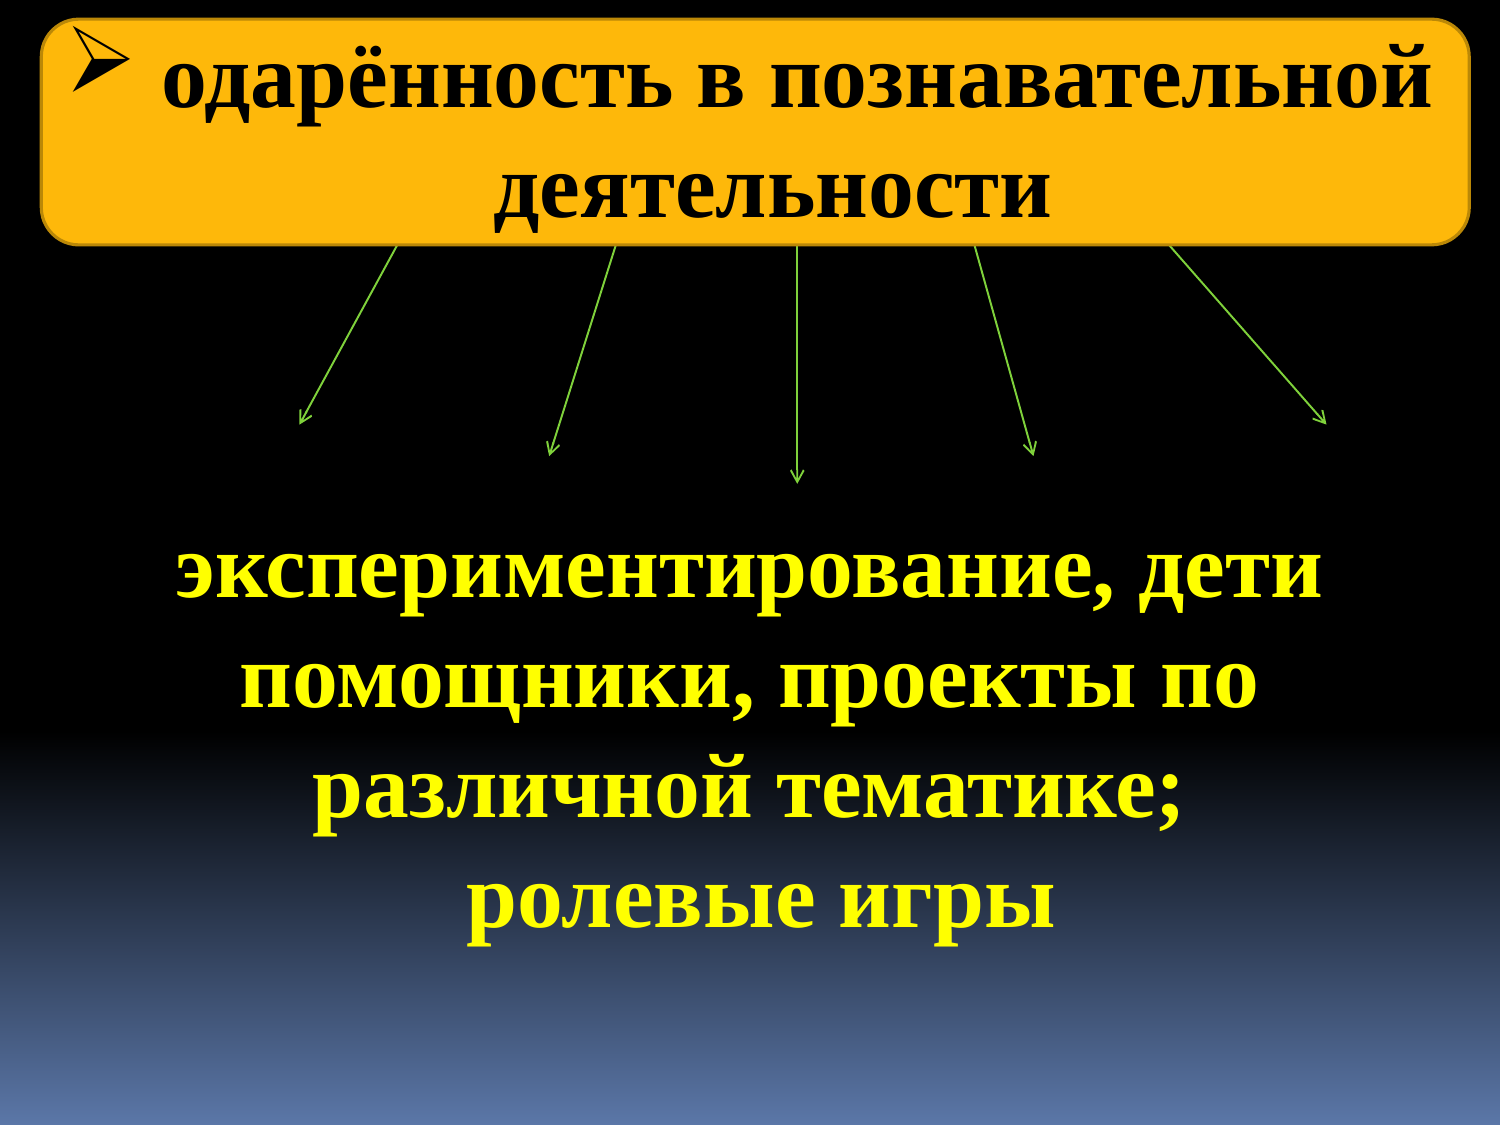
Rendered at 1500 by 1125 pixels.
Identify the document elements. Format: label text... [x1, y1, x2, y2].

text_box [973, 244, 1034, 457]
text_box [298, 163, 442, 426]
text_box одарённость в познавательной деятельности экспериментирование, дети помощники, проекты по различной тематике; ролевые игры [0, 8, 1500, 953]
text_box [1101, 168, 1327, 426]
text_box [548, 231, 621, 457]
